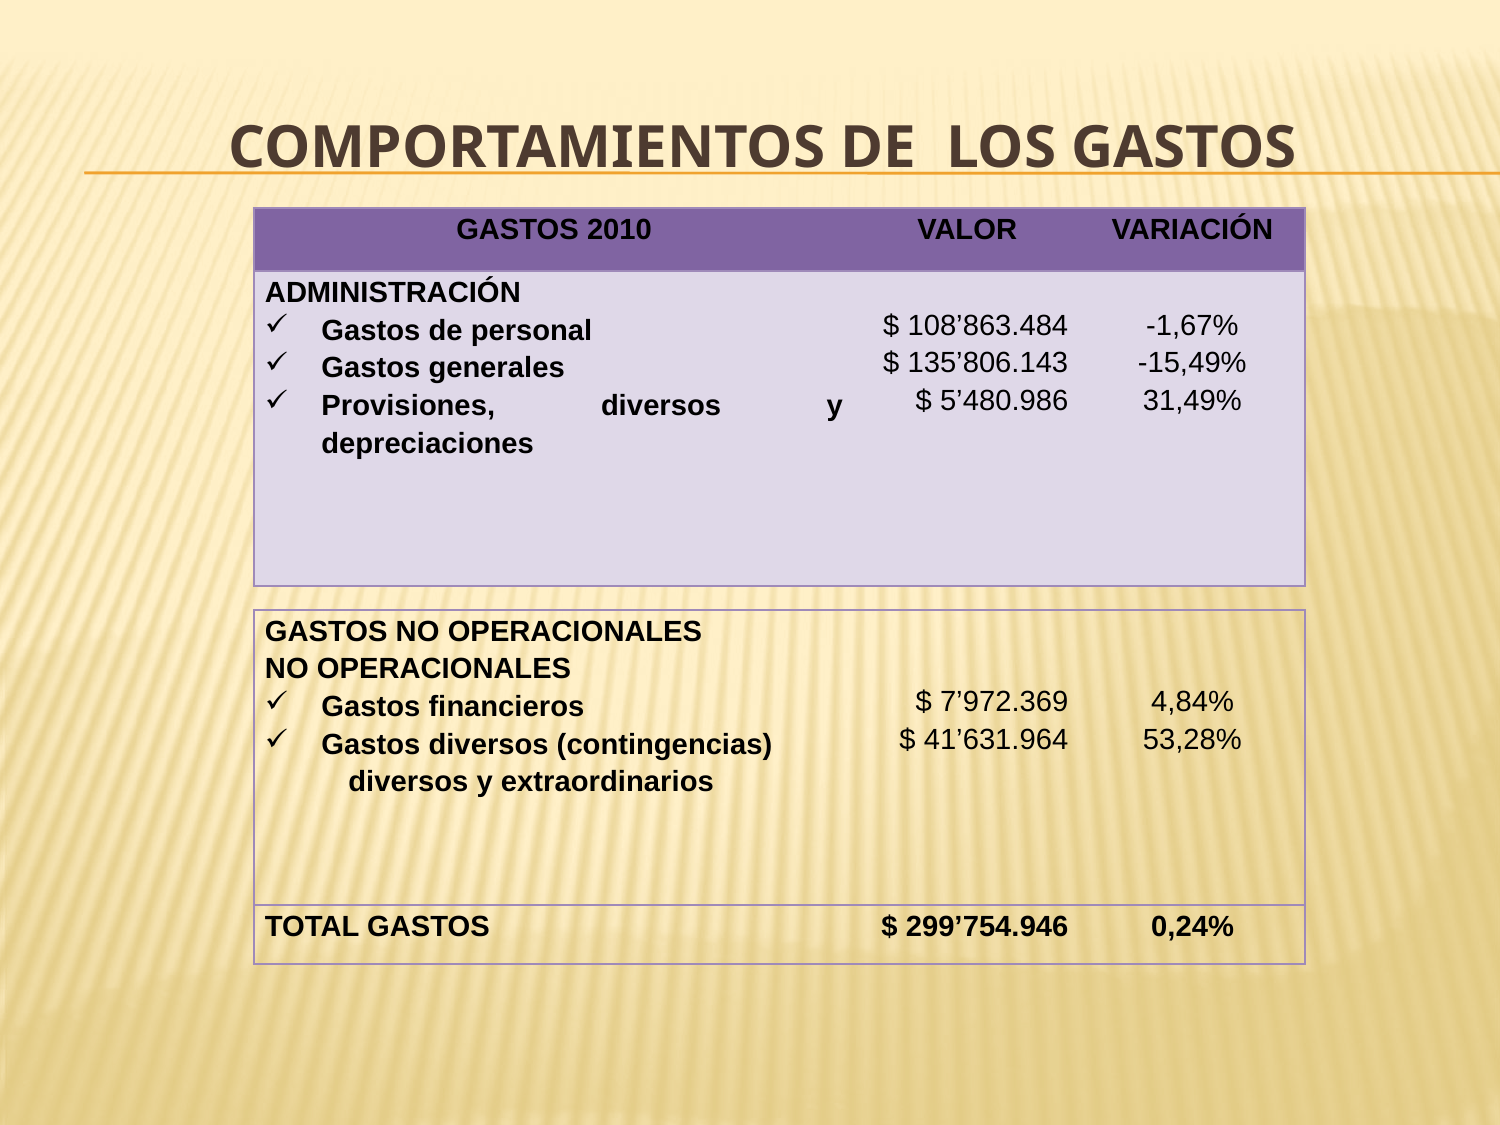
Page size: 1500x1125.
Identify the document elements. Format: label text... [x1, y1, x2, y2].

table_header $ 7’972.369 $ 41’631.964 [855, 611, 1080, 904]
table_cell -1,67% -15,49% 31,49% [1080, 272, 1304, 585]
table_header 4,84% 53,28% [1080, 611, 1304, 904]
table_header VARIACIÓN [1080, 209, 1304, 270]
table_header GASTOS 2010 [255, 209, 855, 270]
title COMPORTAMIENTOS DE LOS GASTOS [50, 75, 1475, 213]
table_cell $ 108’863.484 $ 135’806.143 $ 5’480.986 [855, 272, 1080, 585]
table_cell $ 299’754.946 [855, 906, 1080, 963]
table_cell TOTAL GASTOS [255, 906, 855, 963]
table_header VALOR [855, 209, 1080, 270]
table_cell ADMINISTRACIÓN Gastos de personal Gastos generales Provisiones, diversos y depreciaciones [255, 272, 855, 585]
table_cell 0,24% [1080, 906, 1304, 963]
table_header GASTOS NO OPERACIONALES NO OPERACIONALES Gastos financieros Gastos diversos (contingencias) diversos y extraordinarios [255, 611, 855, 904]
